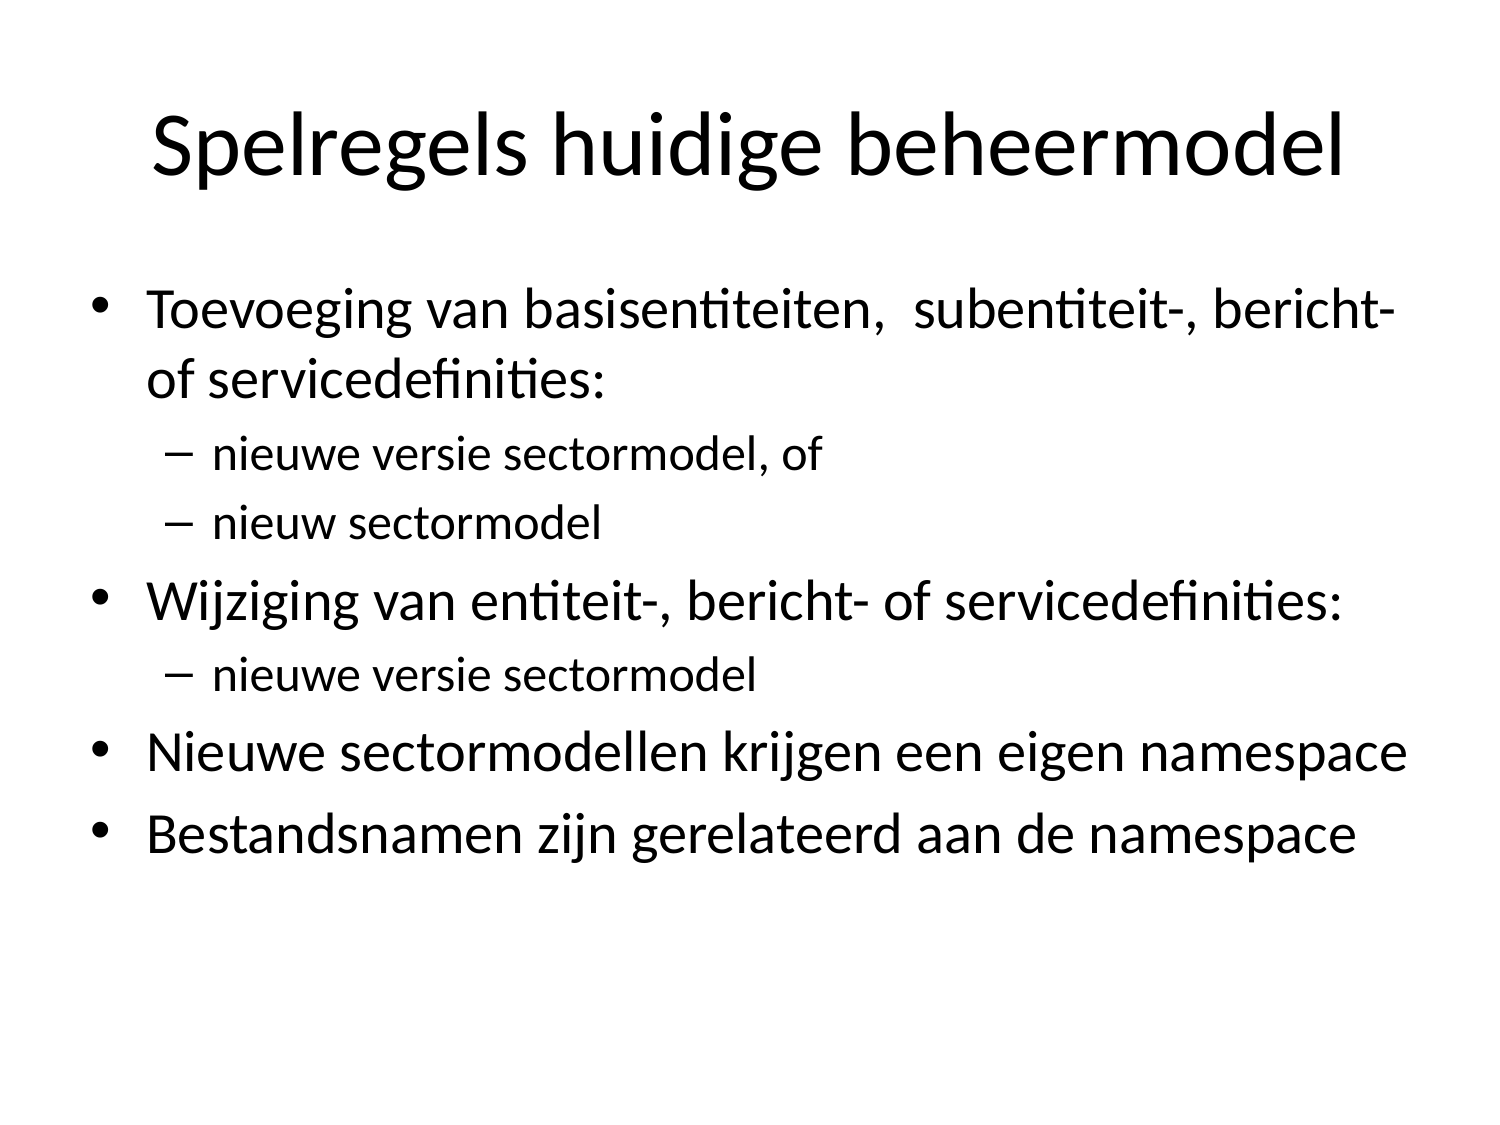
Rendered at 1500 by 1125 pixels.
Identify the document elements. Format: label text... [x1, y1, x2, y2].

title Spelregels huidige beheermodel [74, 44, 1426, 233]
list Toevoeging van basisentiteiten, subentiteit-, bericht- of servicedefinities: nieuwe versie sectormodel, of nieuw sectormodel Wijziging van entiteit-, bericht- of servicedefinities: nieuwe versie sectormodel Nieuwe sectormodellen krijgen een eigen namespace Bestandsnamen zijn gerelateerd aan de namespace [74, 262, 1426, 927]
